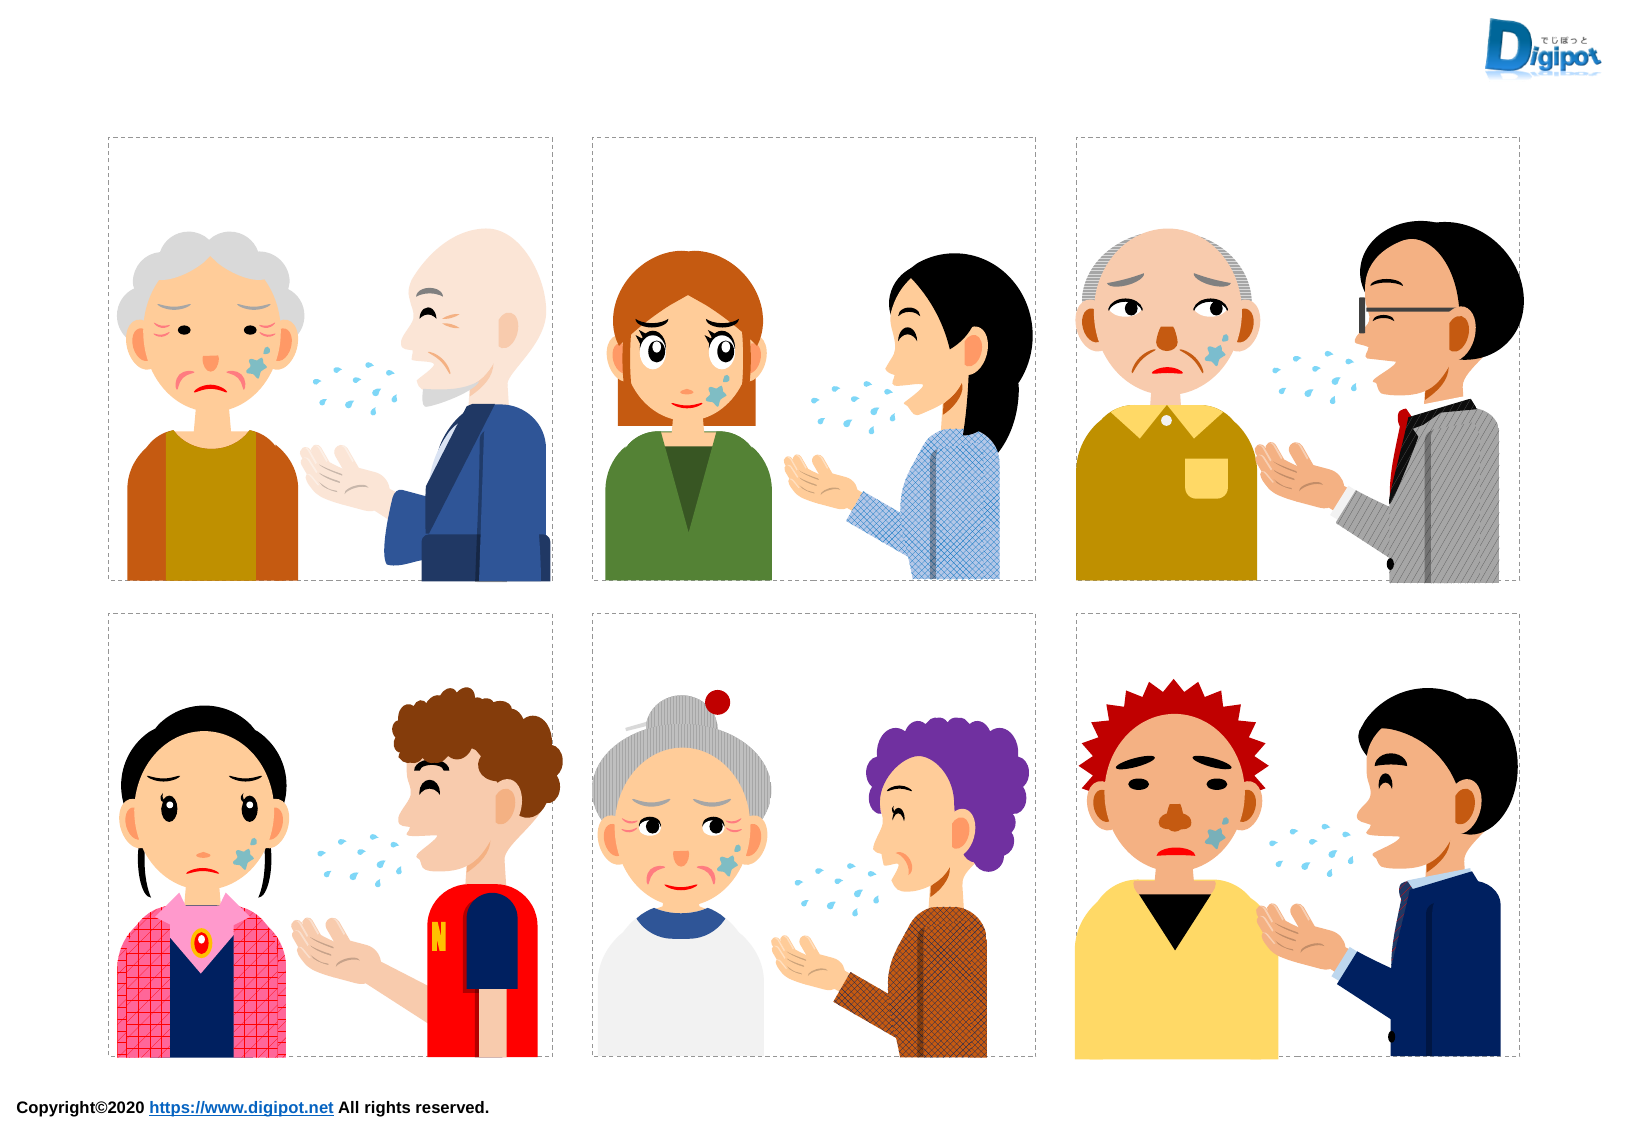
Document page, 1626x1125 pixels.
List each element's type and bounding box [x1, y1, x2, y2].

text_box [1074, 678, 1518, 1060]
text_box [1076, 212, 1517, 596]
text_box [116, 228, 551, 583]
text_box [117, 687, 563, 1058]
text_box [605, 234, 1033, 581]
picture [1485, 18, 1602, 82]
text_box [591, 689, 1030, 1058]
